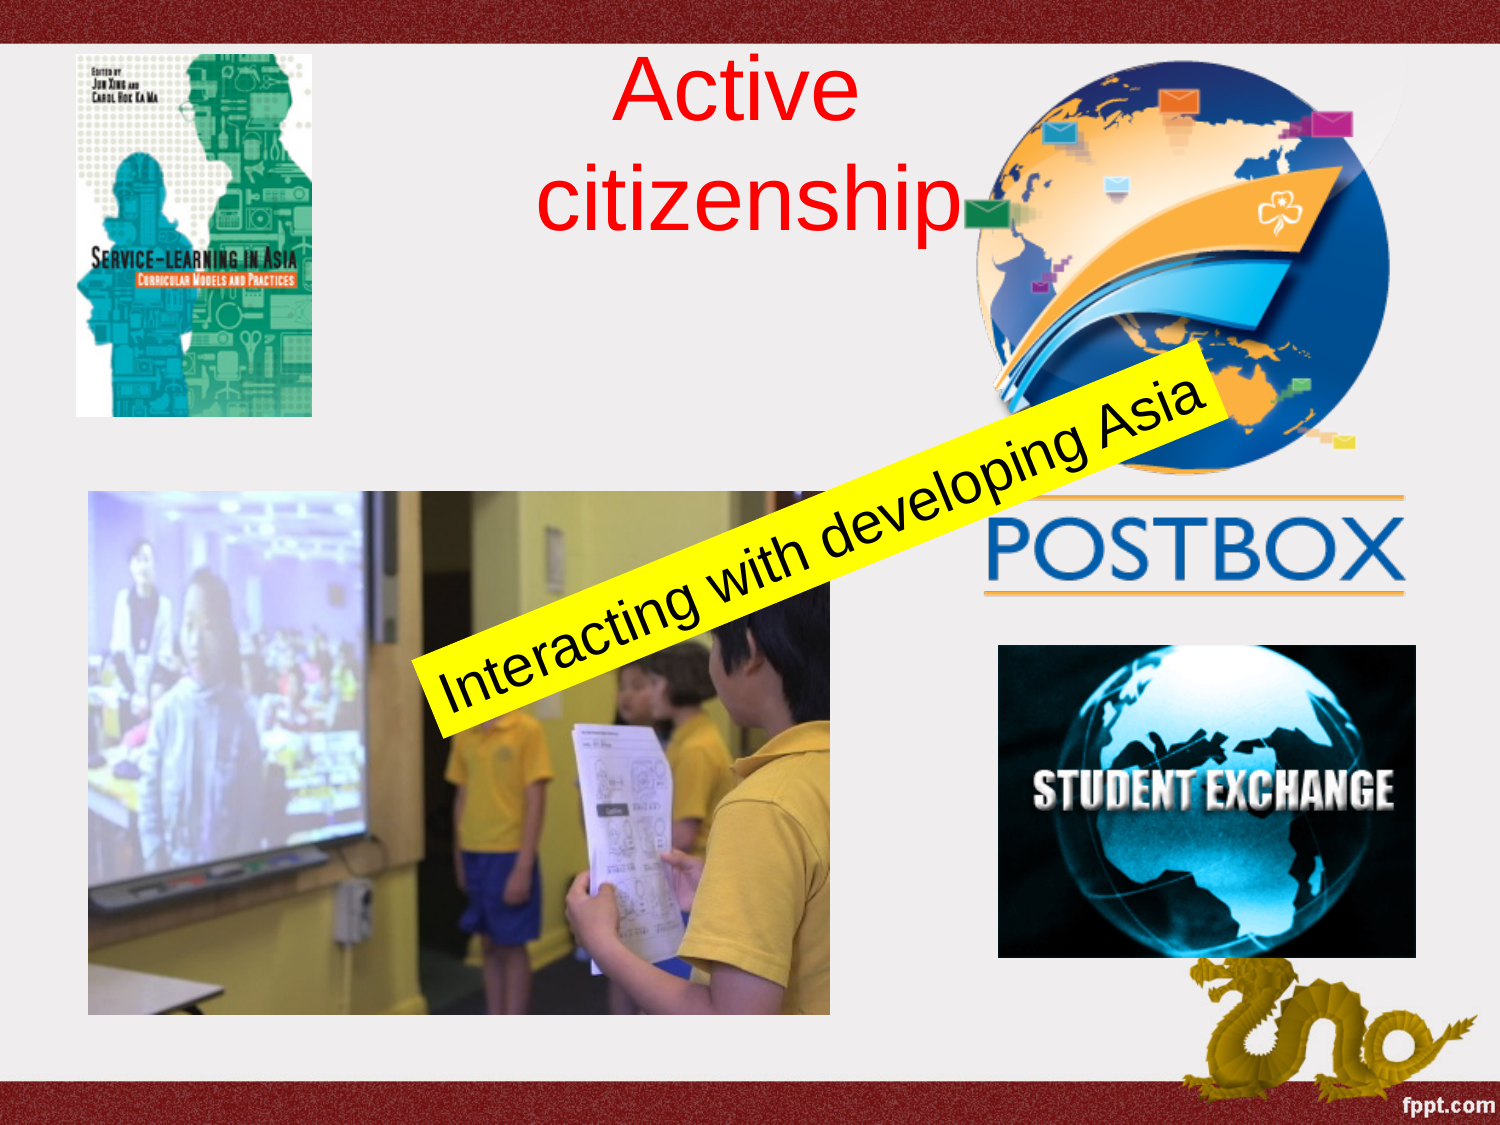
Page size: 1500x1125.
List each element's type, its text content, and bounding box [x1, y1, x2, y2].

picture [0, 0, 1500, 1125]
text_box Interacting with developing Asia [828, 442, 945, 579]
title Active citizenship [74, 44, 947, 233]
